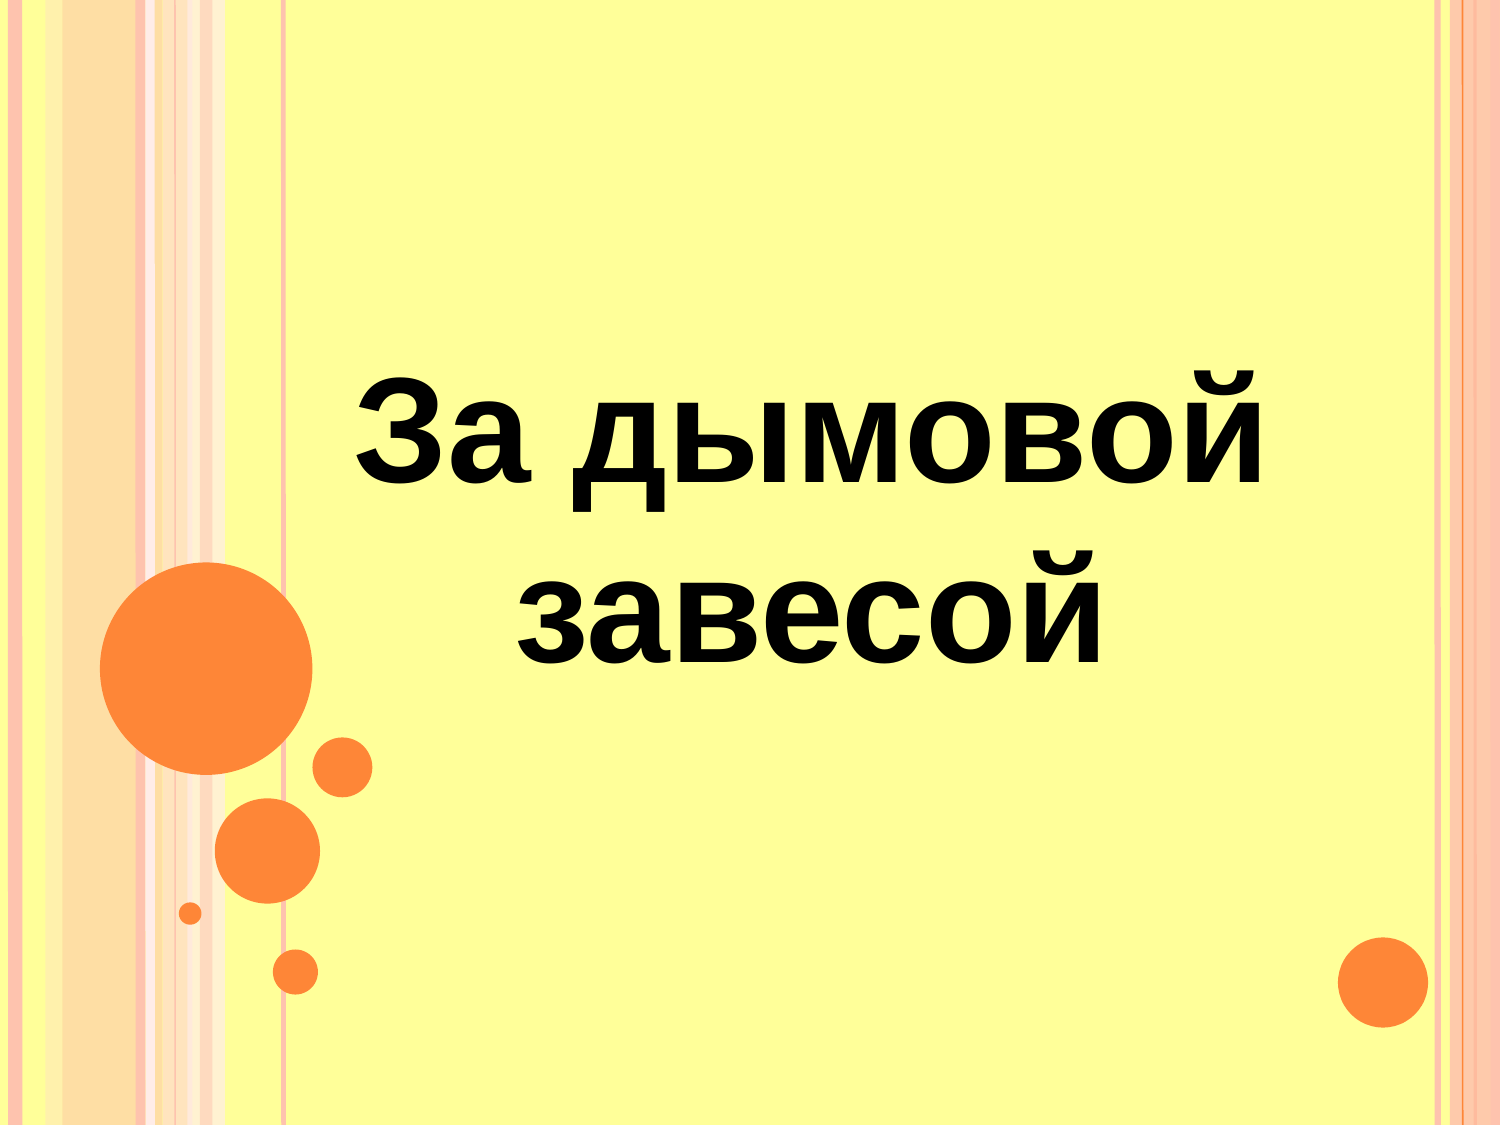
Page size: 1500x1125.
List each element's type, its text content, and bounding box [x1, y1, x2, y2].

text_box За дымовой завесой [236, 324, 1388, 798]
text_box [1388, 468, 1500, 780]
